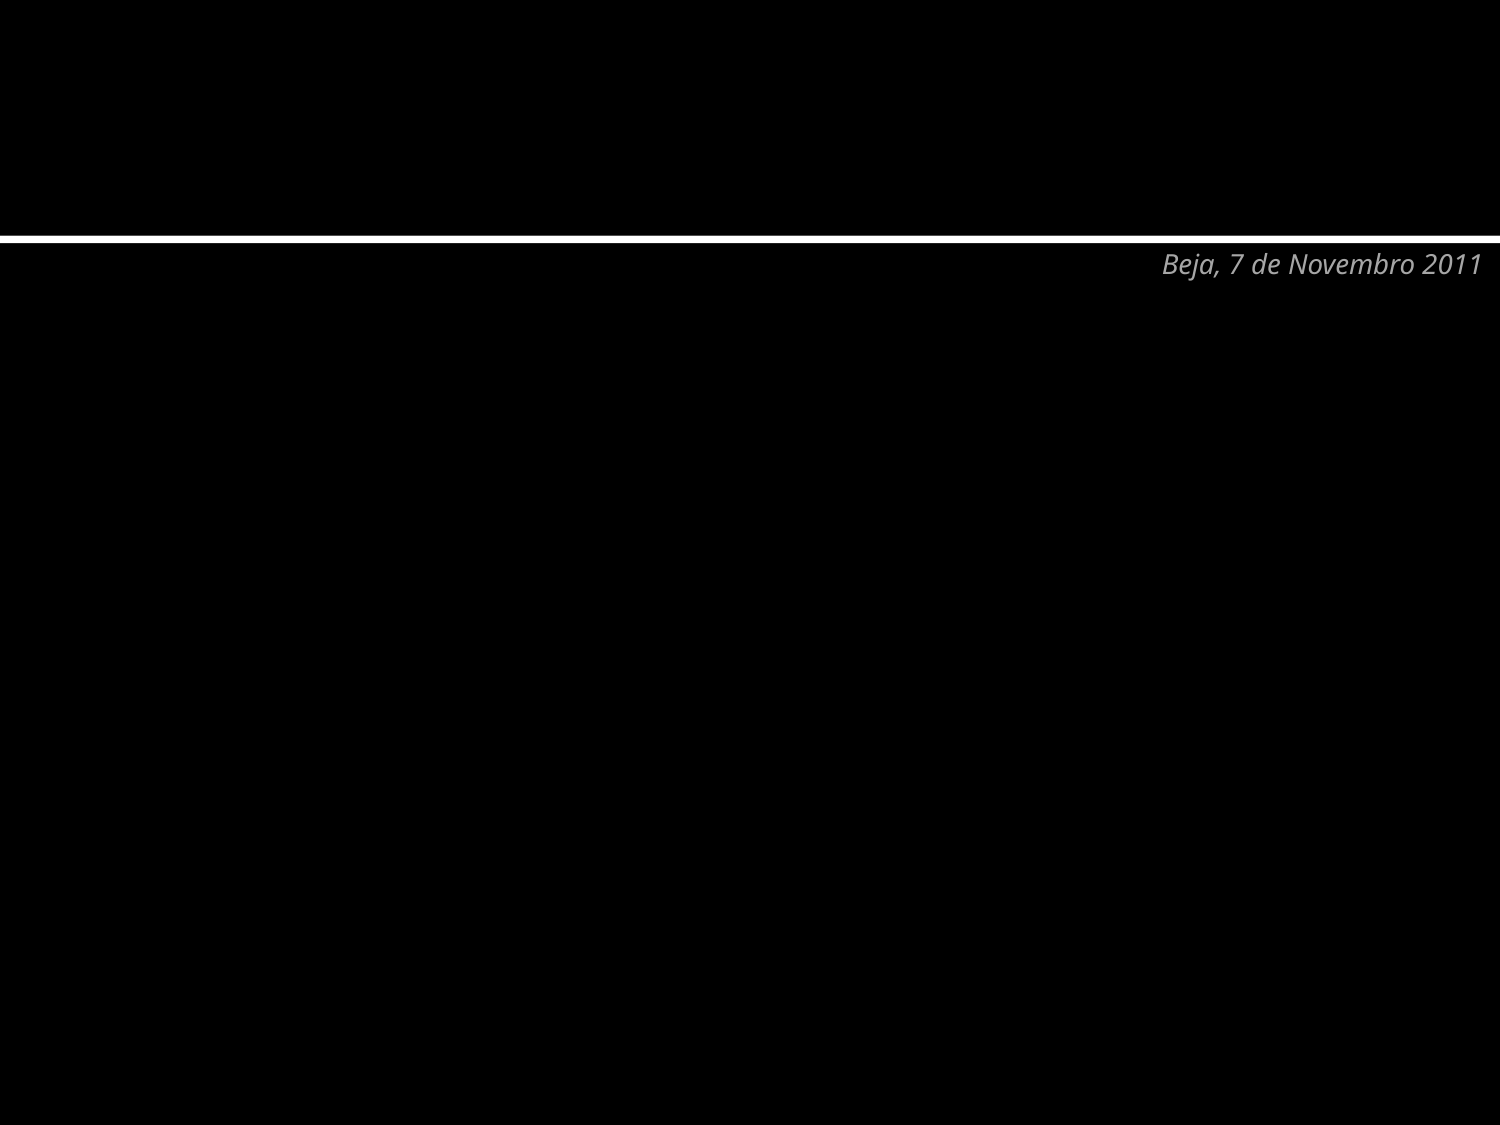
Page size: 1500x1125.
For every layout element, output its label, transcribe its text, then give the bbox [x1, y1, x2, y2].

text_box Beja, 7 de Novembro 2011 [1139, 231, 1500, 311]
